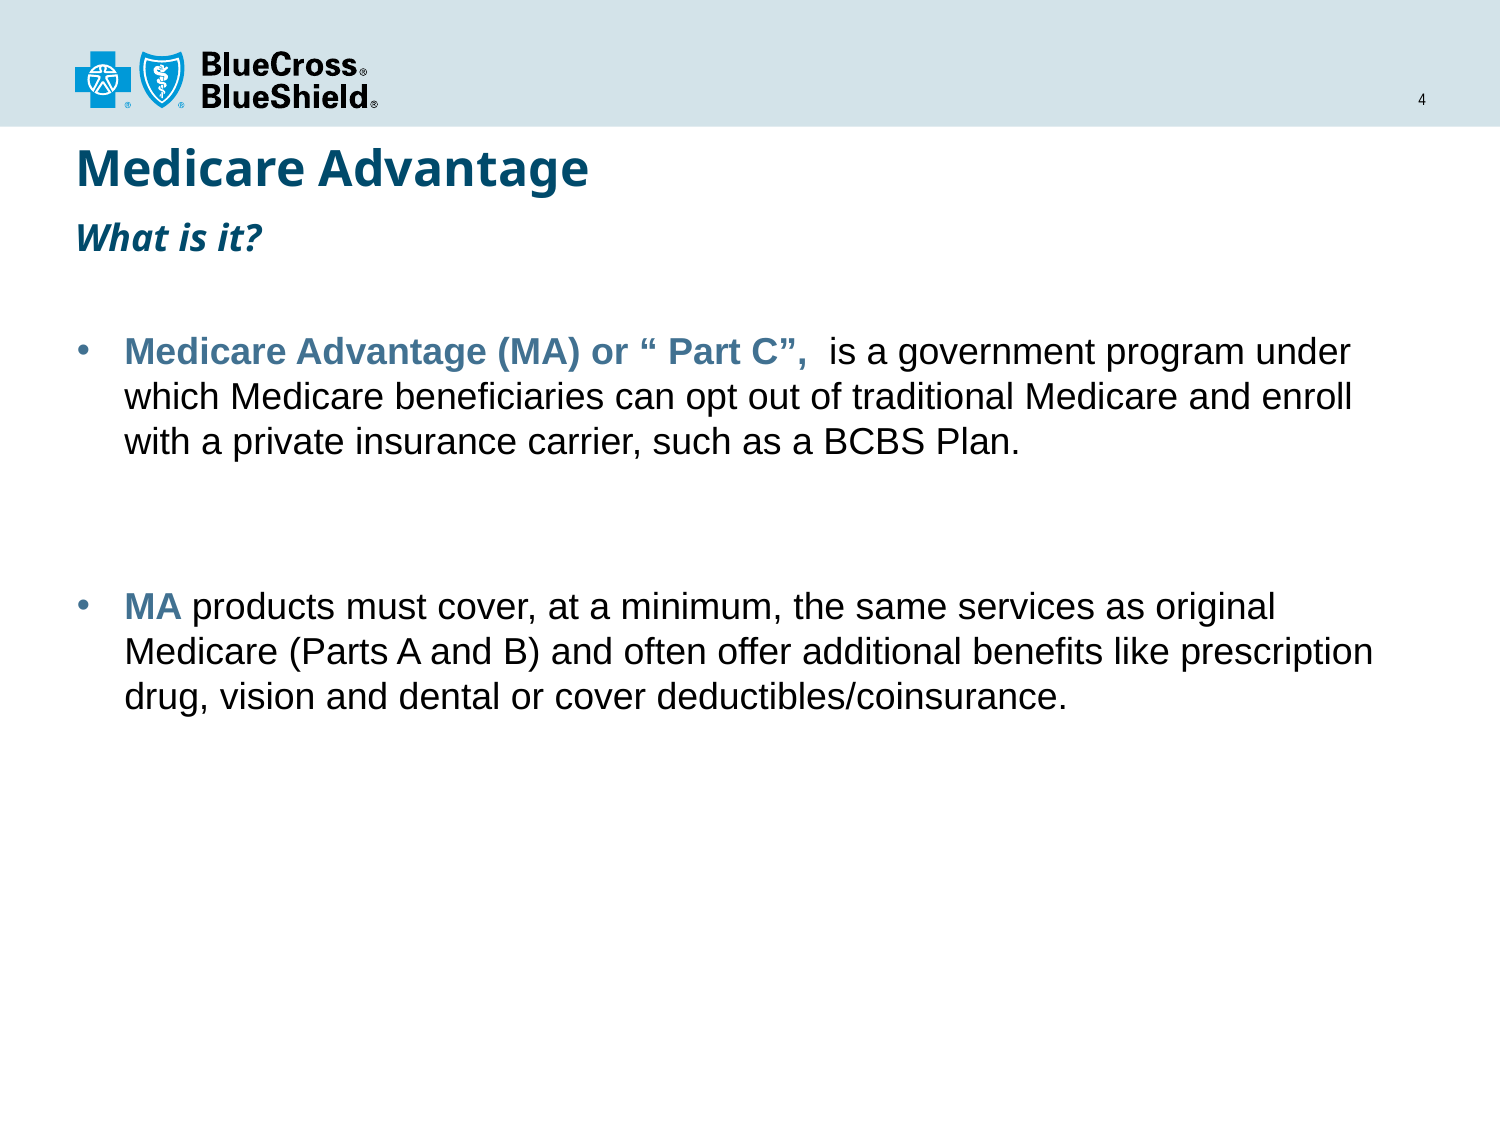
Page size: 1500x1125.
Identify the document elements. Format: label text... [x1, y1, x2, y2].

title Medicare Advantage What is it? [75, 133, 1425, 246]
picture [124, 101, 131, 109]
list Medicare Advantage (MA) or “ Part C”, is a government program under which Medicare beneficiaries can opt out of traditional Medicare and enroll with a private insurance carrier, such as a BCBS Plan. MA products must cover, at a minimum, the same services as original Medicare (Parts A and B) and often offer additional benefits like prescription drug, vision and dental or cover deductibles/coinsurance. [76, 319, 1399, 962]
picture [178, 101, 185, 109]
